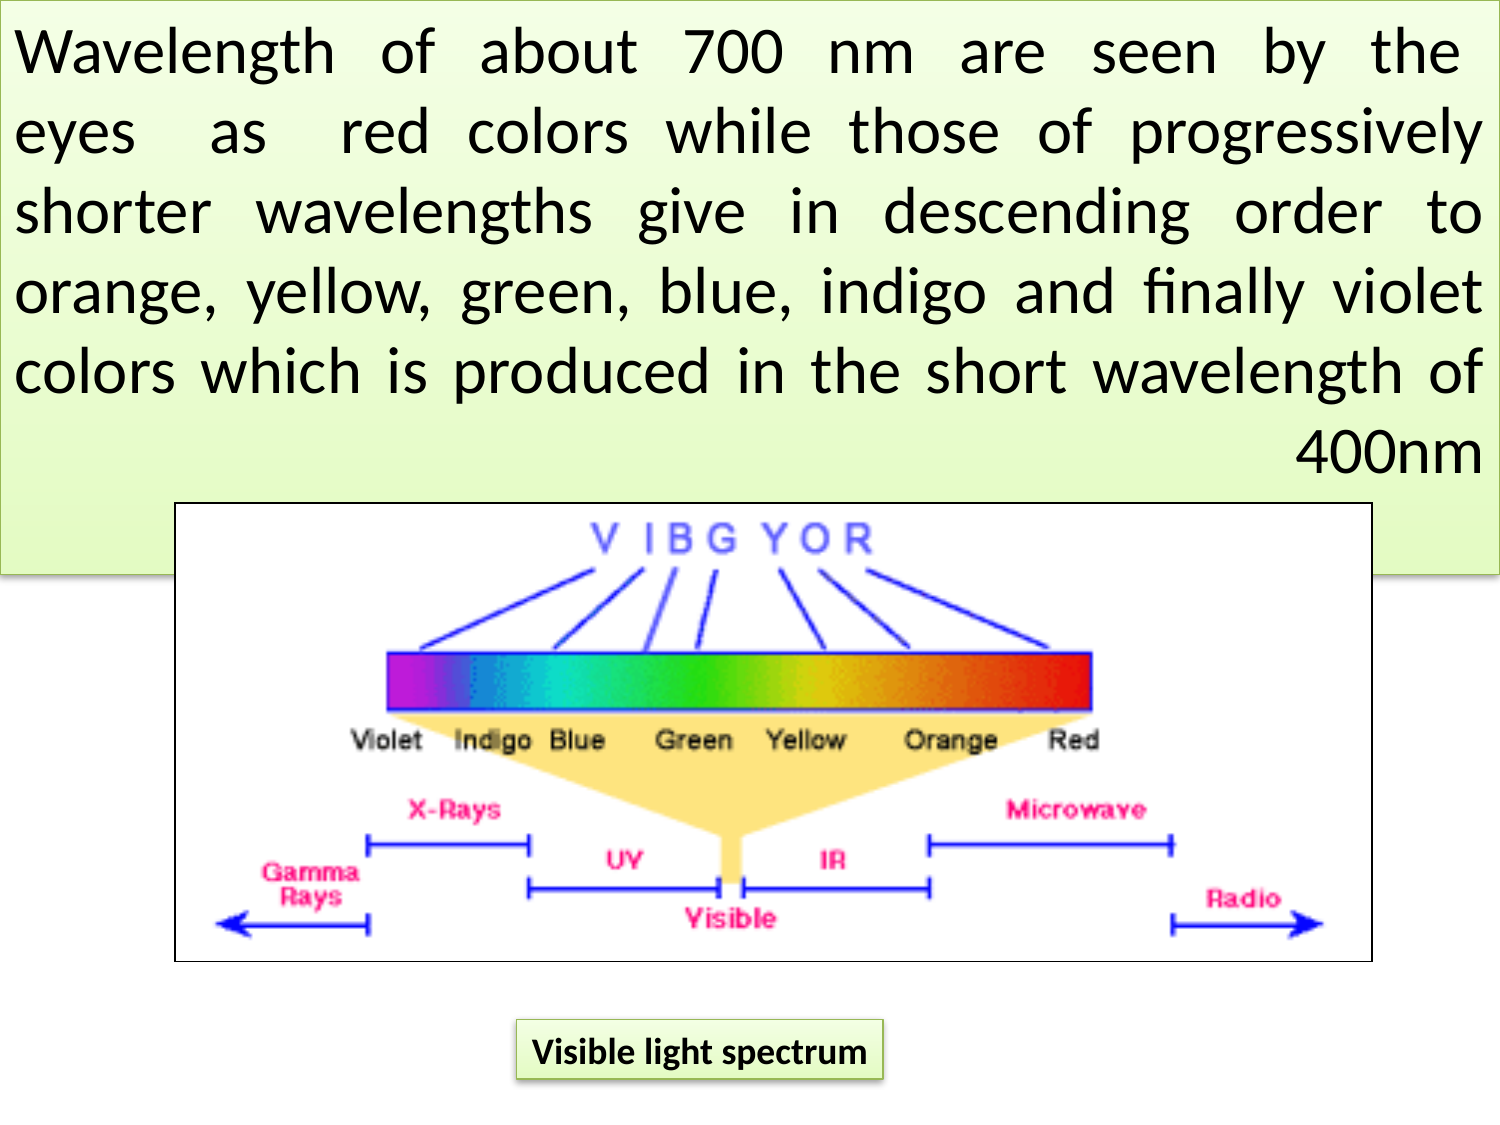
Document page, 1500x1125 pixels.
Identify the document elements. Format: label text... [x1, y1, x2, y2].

text_box Wavelength of about 700 nm are seen by the eyes as red colors while those of progressively shorter wavelengths give in descending order to orange, yellow, green, blue, indigo and finally violet colors which is produced in the short wavelength of 400nm [0, 0, 1500, 575]
picture [175, 503, 1372, 962]
text_box Visible light spectrum [516, 1019, 884, 1080]
